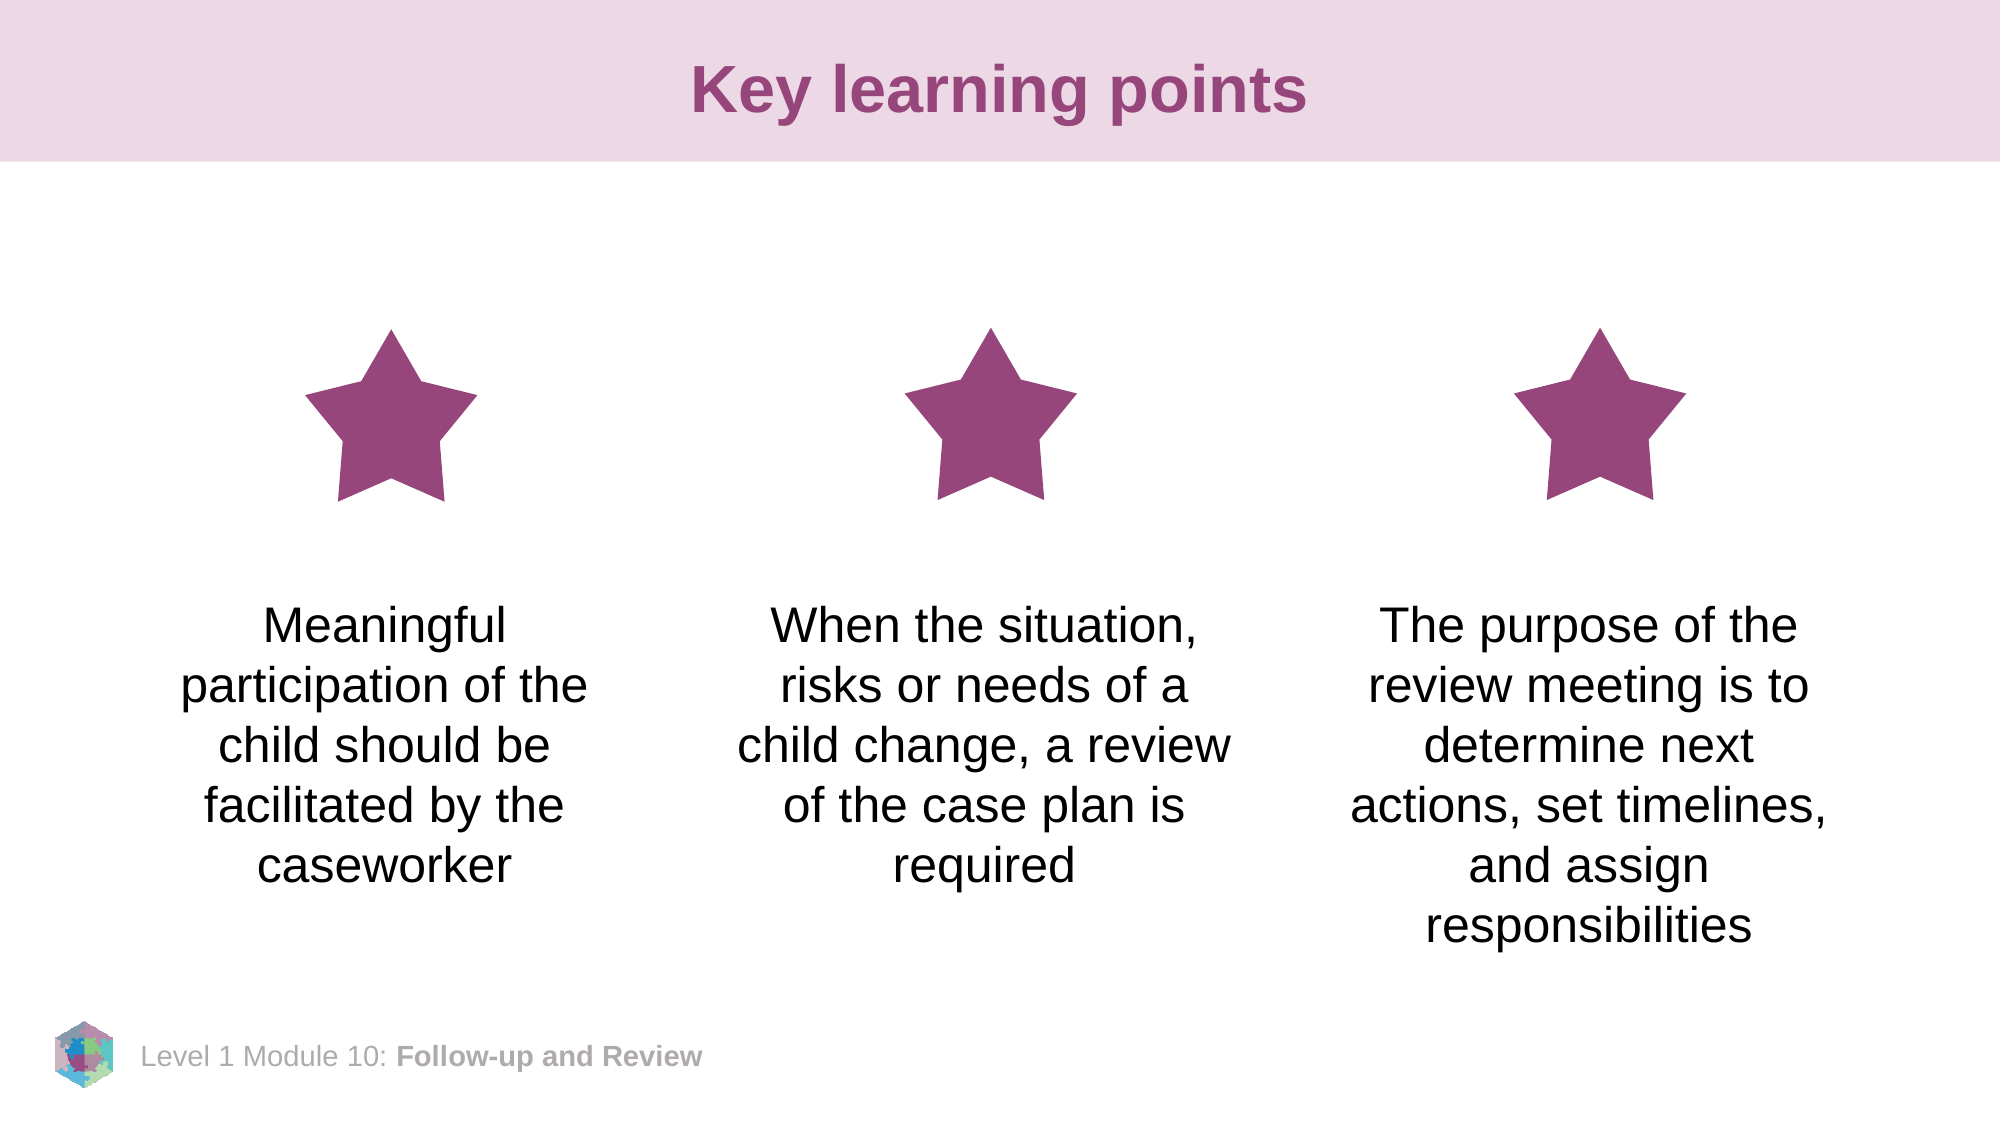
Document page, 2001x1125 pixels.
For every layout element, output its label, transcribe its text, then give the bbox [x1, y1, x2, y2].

text_box [305, 329, 478, 502]
picture [55, 1021, 113, 1088]
text_box Meaningful participation of the child should be facilitated by the caseworker [150, 585, 619, 901]
title Key learning points [137, 19, 1863, 163]
text_box [904, 327, 1078, 501]
text_box [1513, 327, 1687, 501]
text_box The purpose of the review meeting is to determine next actions, set timelines, and assign responsibilities [1315, 585, 1863, 961]
text_box When the situation, risks or needs of a child change, a review of the case plan is required [710, 585, 1258, 901]
